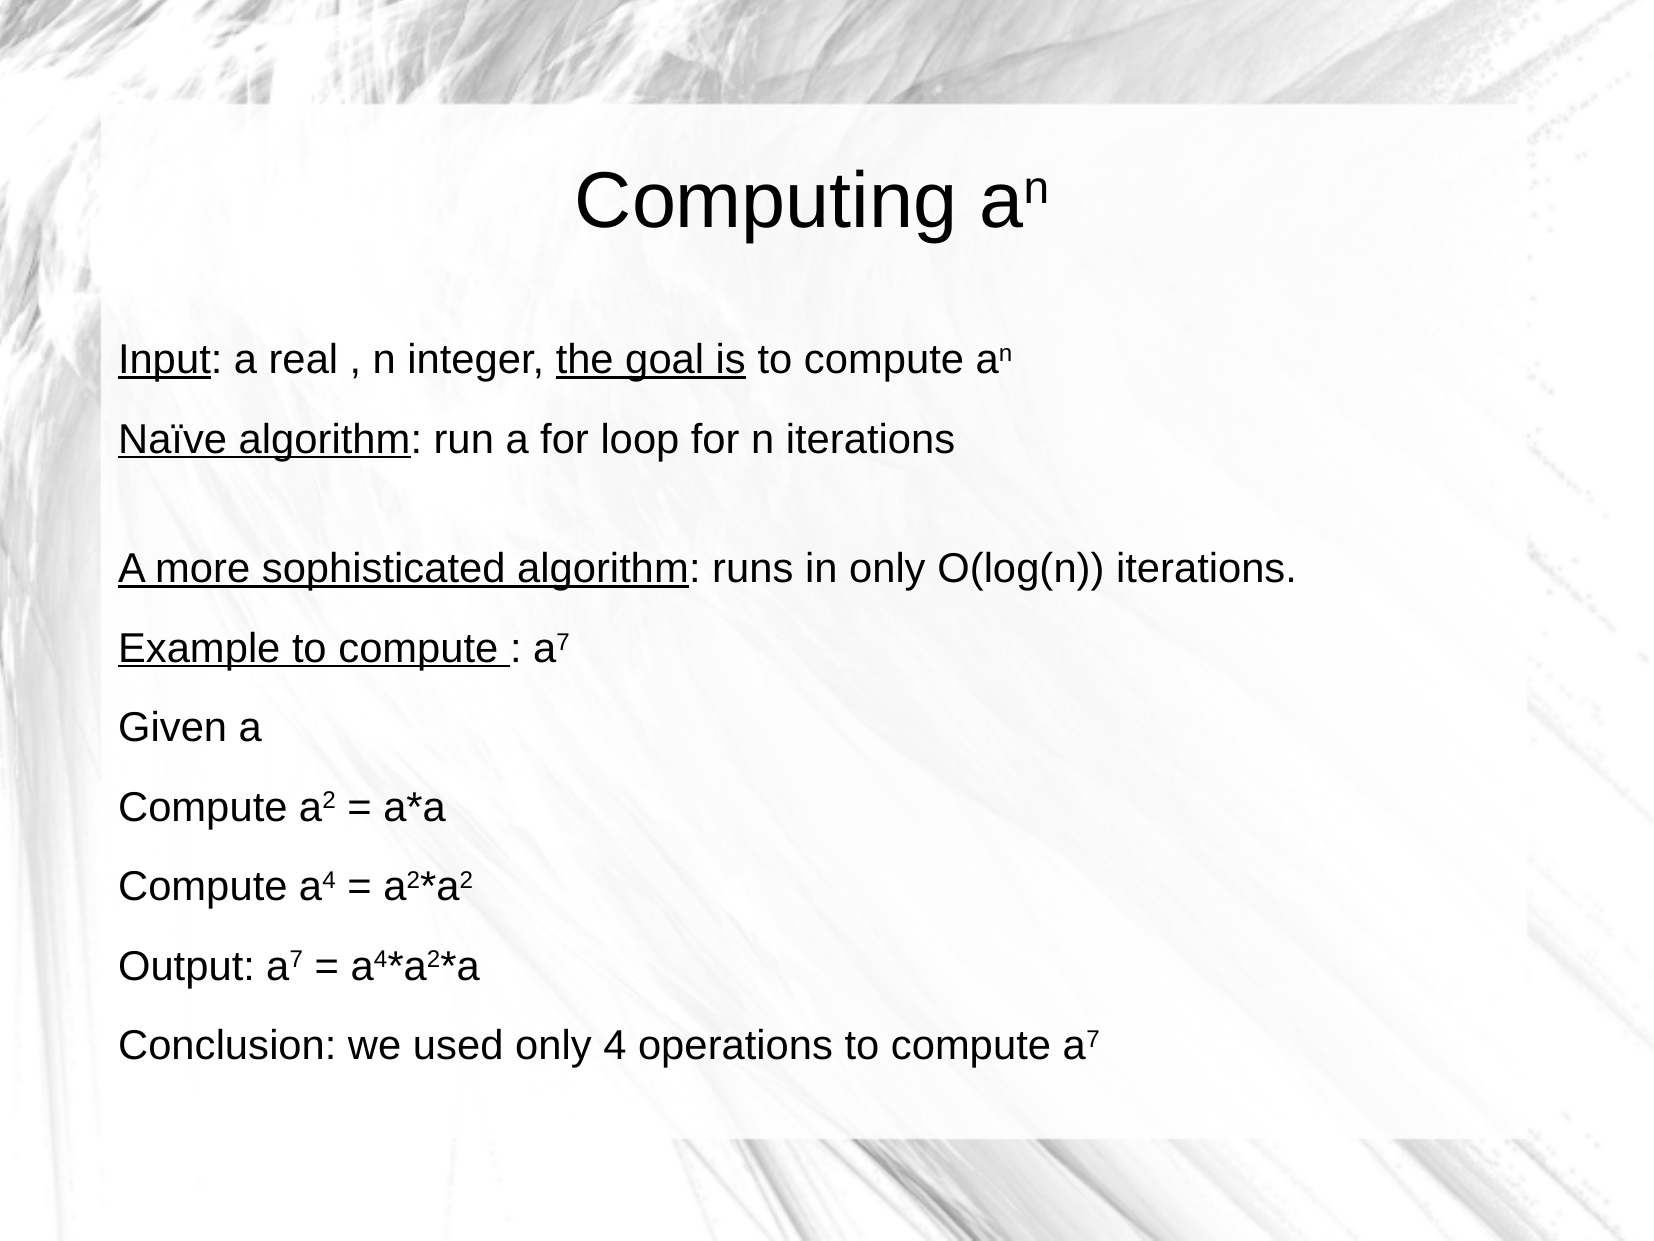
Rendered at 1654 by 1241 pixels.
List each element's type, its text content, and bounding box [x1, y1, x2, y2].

picture [0, 0, 1654, 1241]
title Computing an [118, 93, 1506, 299]
list Input: a real , n integer, the goal is to compute an Naïve algorithm: run a for loop for n iterations A more sophisticated algorithm: runs in only O(log(n)) iterations. Example to compute : a7 Given a Compute a2 = a*a Compute a4 = a2*a2 Output: a7 = a4*a2*a Conclusion: we used only 4 operations to compute a7 [118, 332, 1571, 1121]
